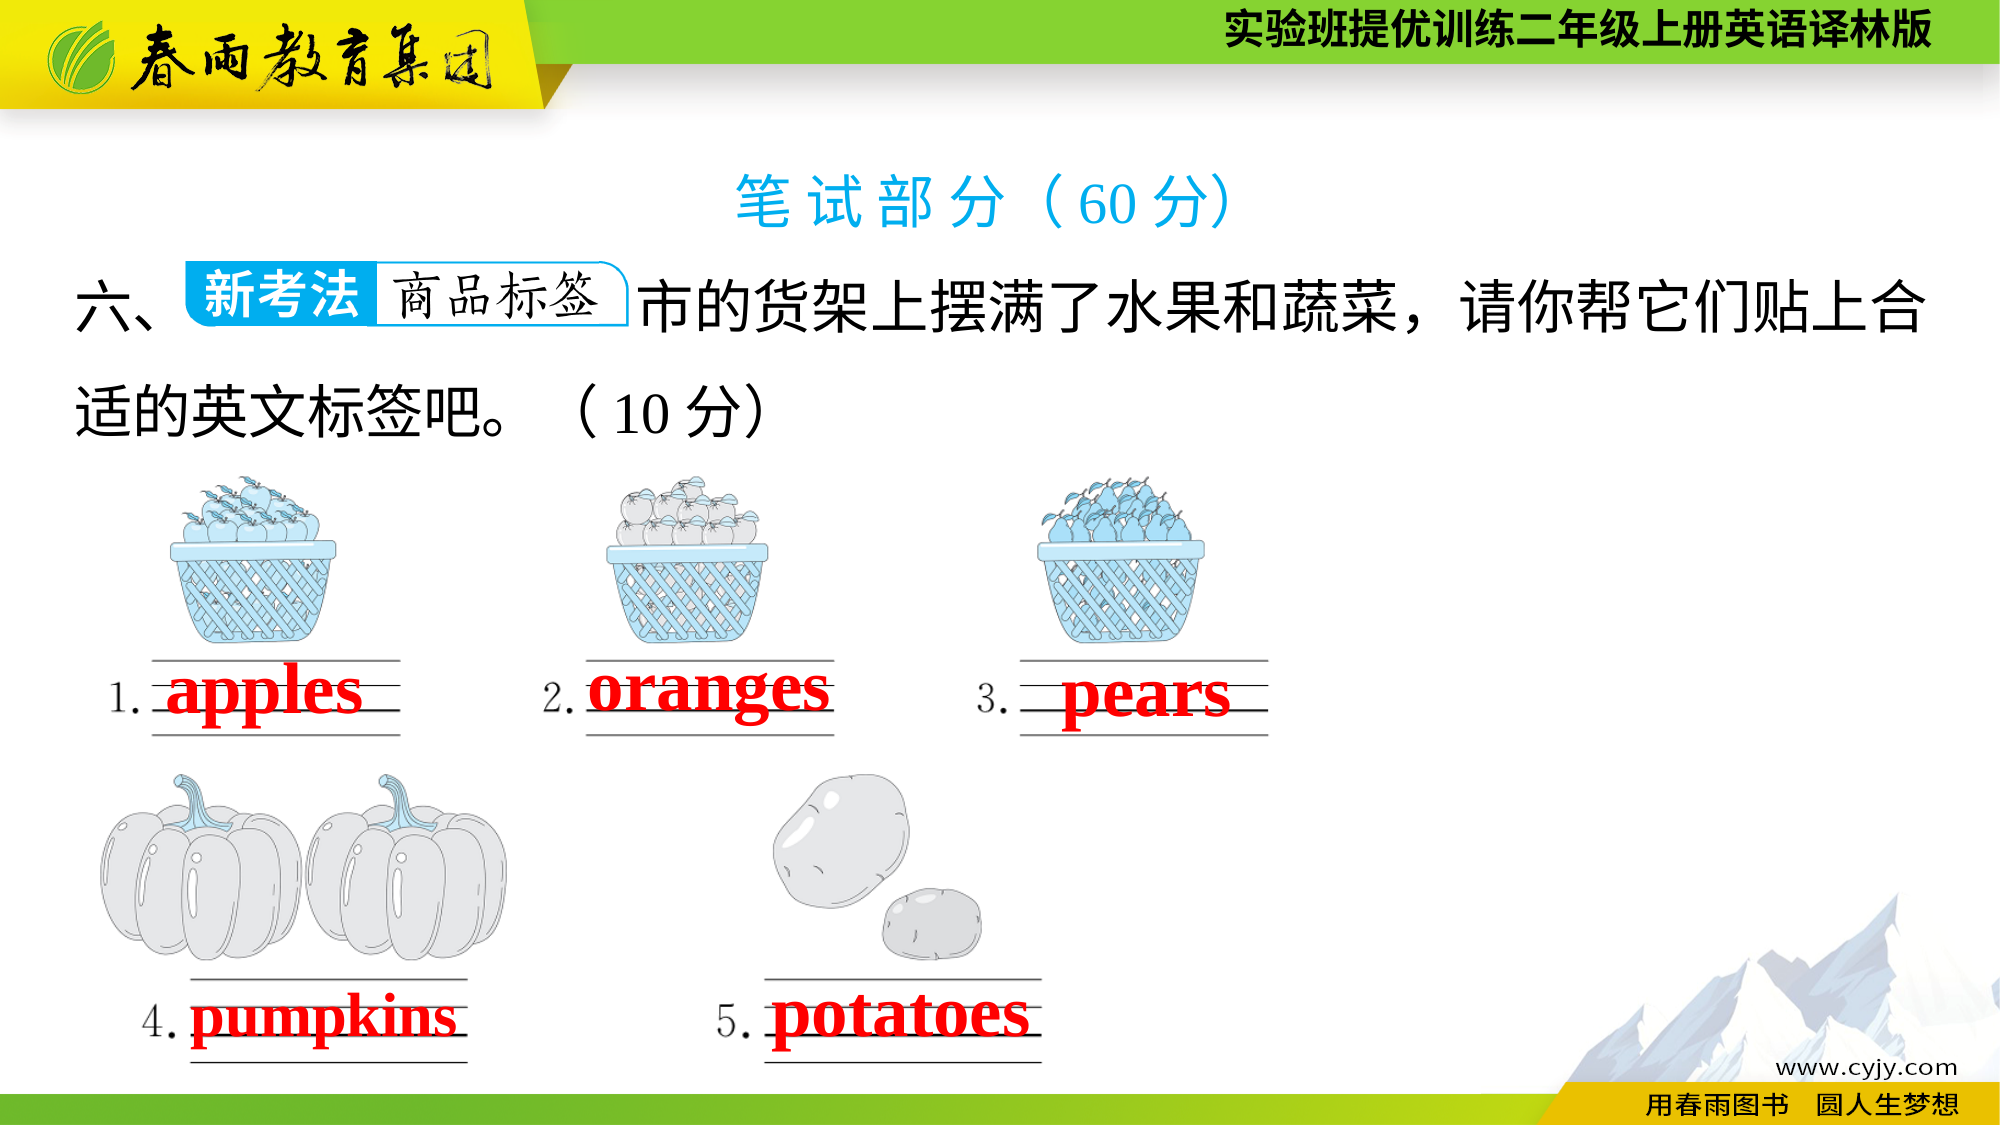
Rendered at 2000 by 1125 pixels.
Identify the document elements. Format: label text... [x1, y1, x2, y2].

list 笔 试 部 分（60分） 六、 超市的货架上摆满了水果和蔬菜，请你帮它们贴上合适的英文标签吧。（10分） [59, 122, 1944, 456]
picture [0, 0, 2000, 1125]
